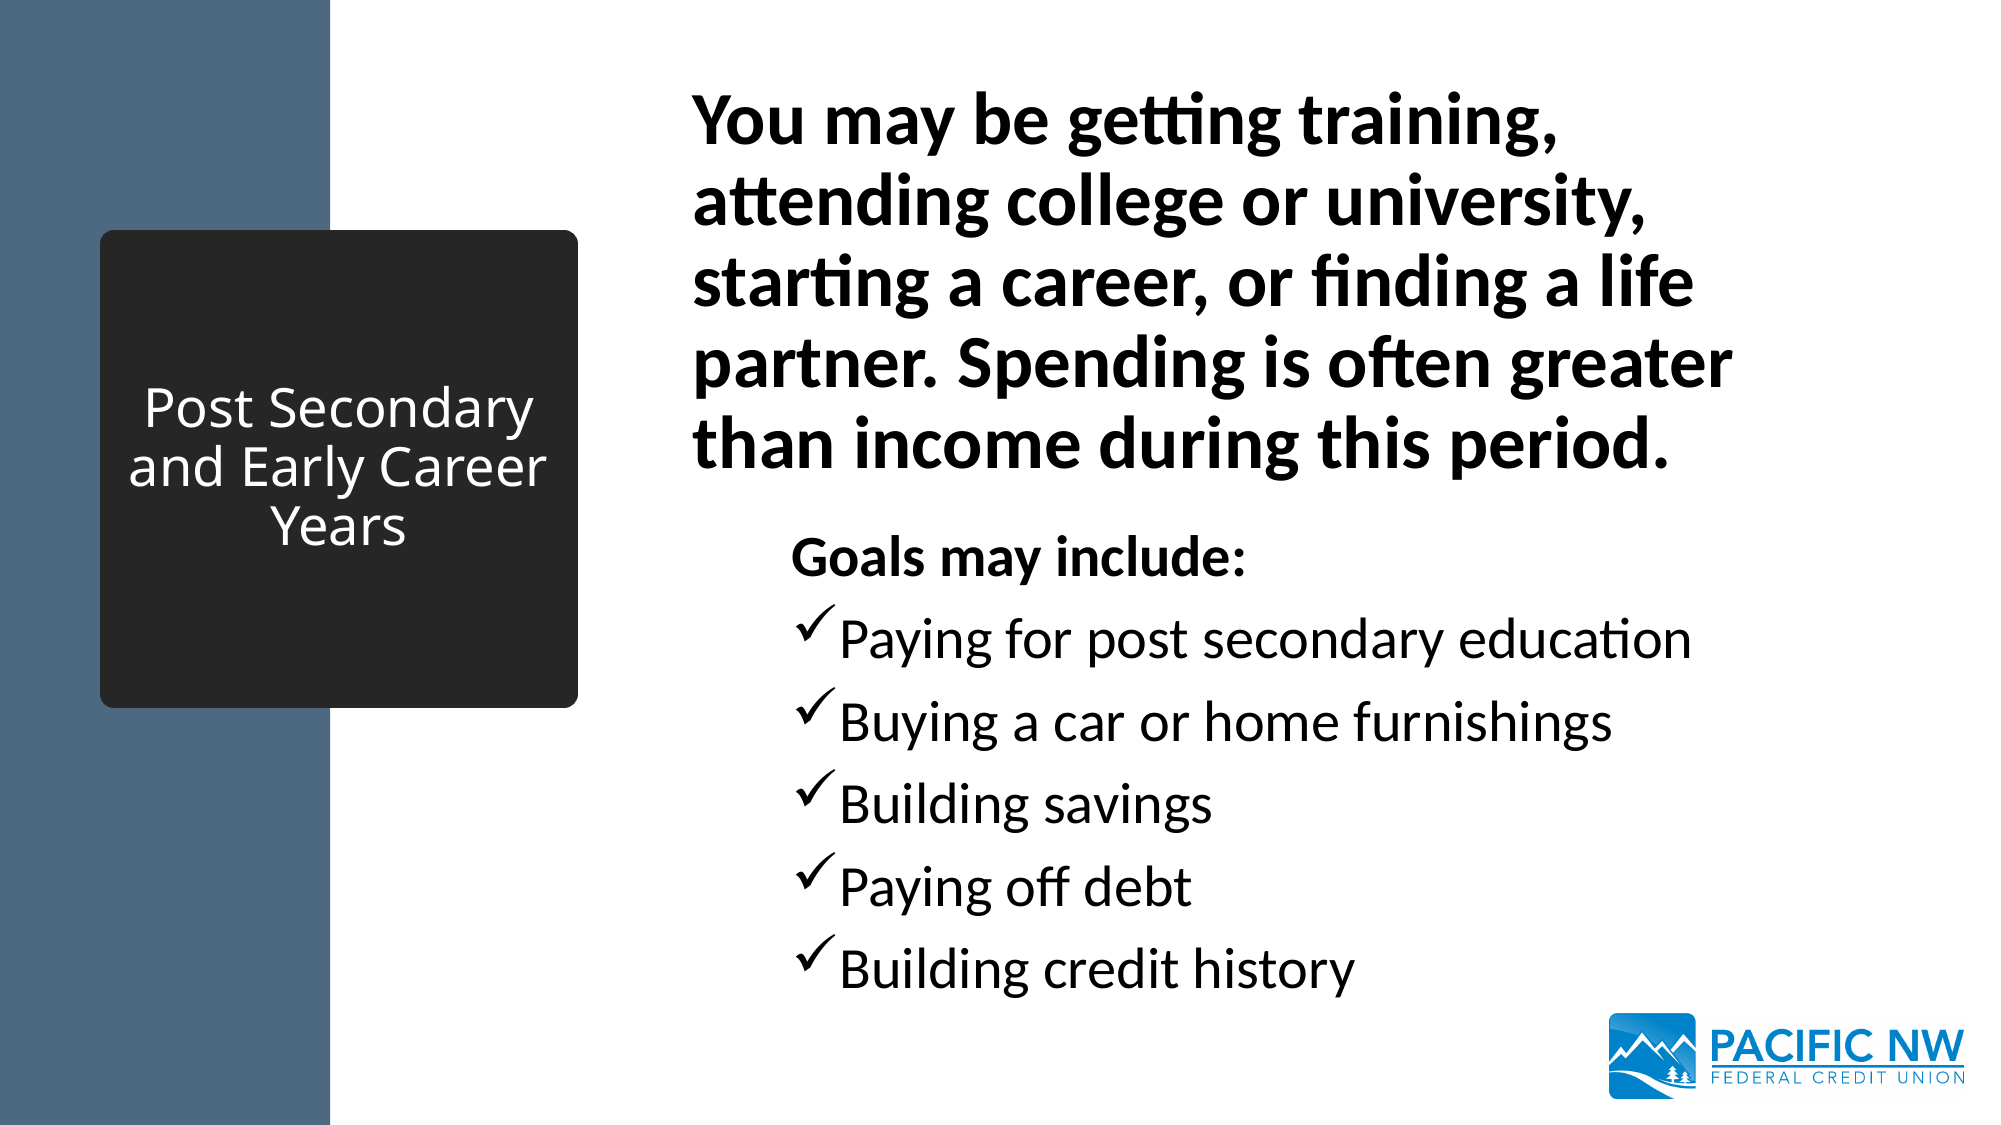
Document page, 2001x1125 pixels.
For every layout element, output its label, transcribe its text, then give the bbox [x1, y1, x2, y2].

title Post Secondary and Early Career Years [113, 243, 564, 694]
text_box [0, 0, 331, 1125]
picture [1609, 1013, 1964, 1099]
text_box Goals may include: Paying for post secondary education Buying a car or home furnishings Building savings Paying off debt Building credit history [776, 510, 1759, 1009]
text_box You may be getting training, attending college or university, starting a career, or finding a life partner. Spending is often greater than income during this period. [677, 72, 1857, 497]
